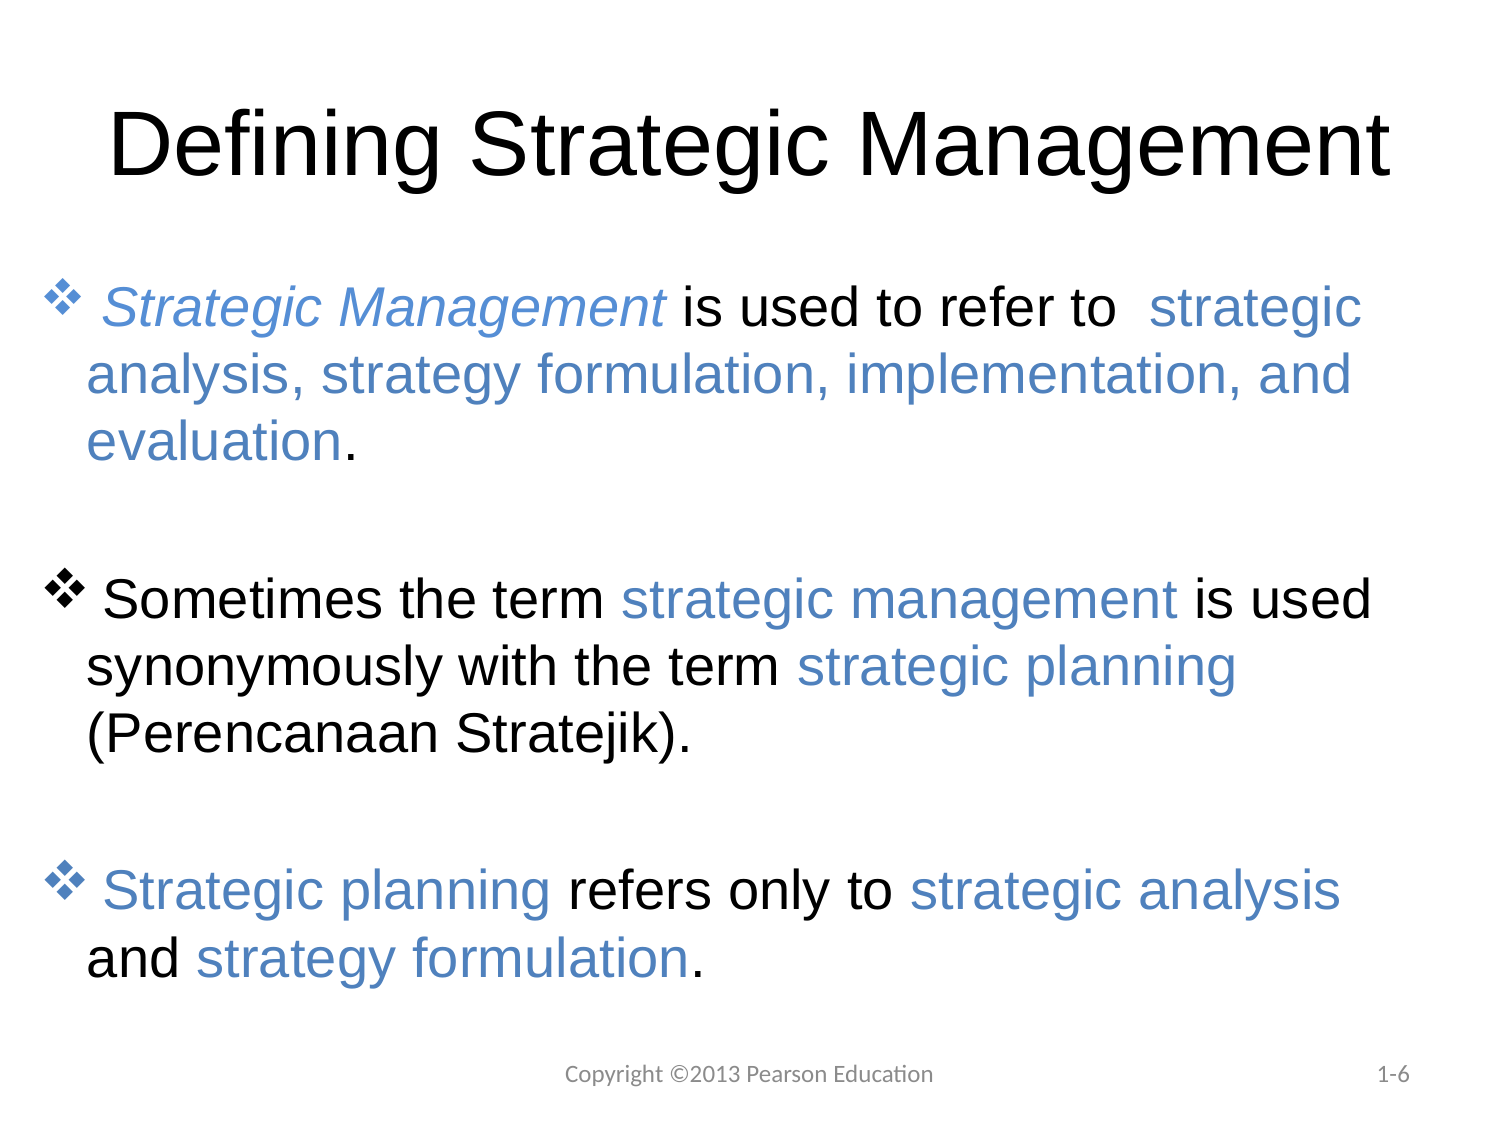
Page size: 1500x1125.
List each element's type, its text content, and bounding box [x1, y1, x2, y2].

title Defining Strategic Management [75, 45, 1425, 233]
list Strategic Management is used to refer to strategic analysis, strategy formulation, implementation, and evaluation. Sometimes the term strategic management is used synonymously with the term strategic planning (Perencanaan Stratejik). Strategic planning refers only to strategic analysis and strategy formulation. [24, 262, 1463, 1005]
slide_number 1-6 [1074, 1042, 1425, 1103]
footer Copyright ©2013 Pearson Education [512, 1042, 988, 1103]
